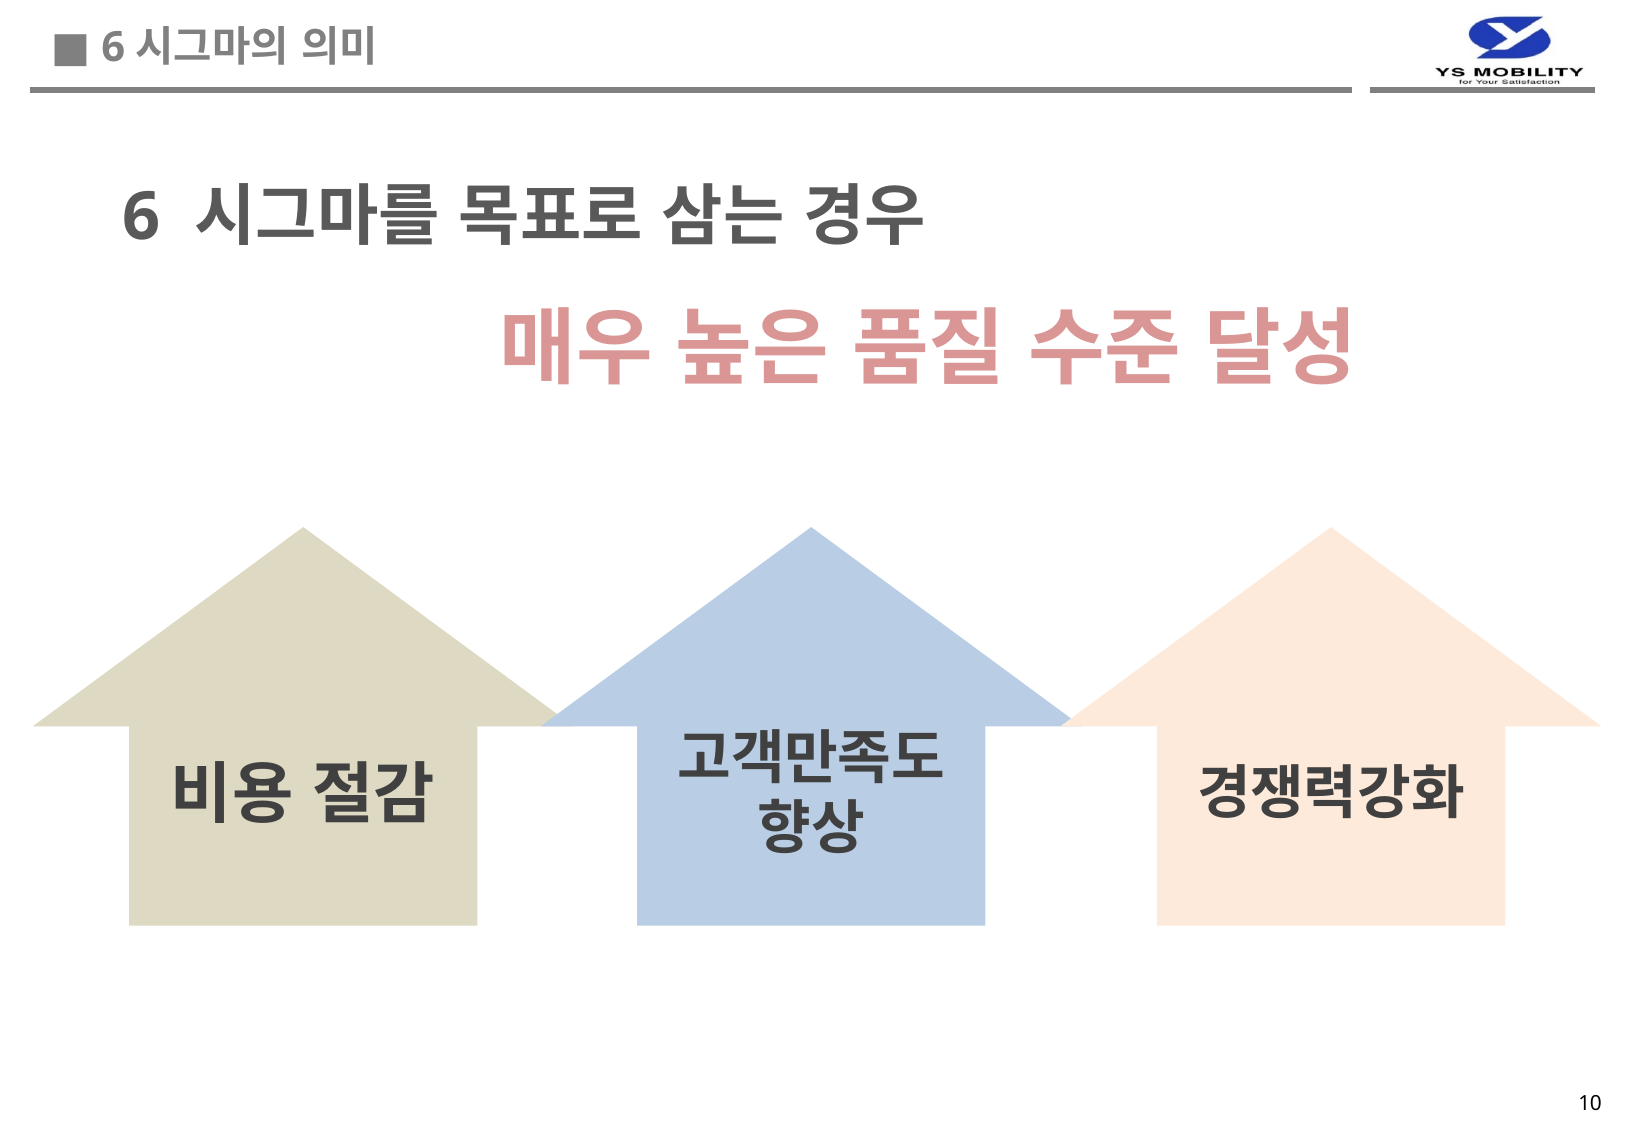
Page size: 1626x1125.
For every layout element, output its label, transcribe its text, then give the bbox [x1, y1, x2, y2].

picture [1414, 14, 1586, 87]
text_box ■ 6시그마의 의미 [36, 12, 1262, 78]
text_box 6 시그마를 목표로 삼는 경우 매우 높은 품질 수준 달성 [56, 165, 1569, 401]
text_box 비용 절감 [30, 525, 557, 928]
text_box 고객만족도 향상 [538, 525, 1070, 928]
text_box 경쟁력강화 [1058, 525, 1604, 928]
